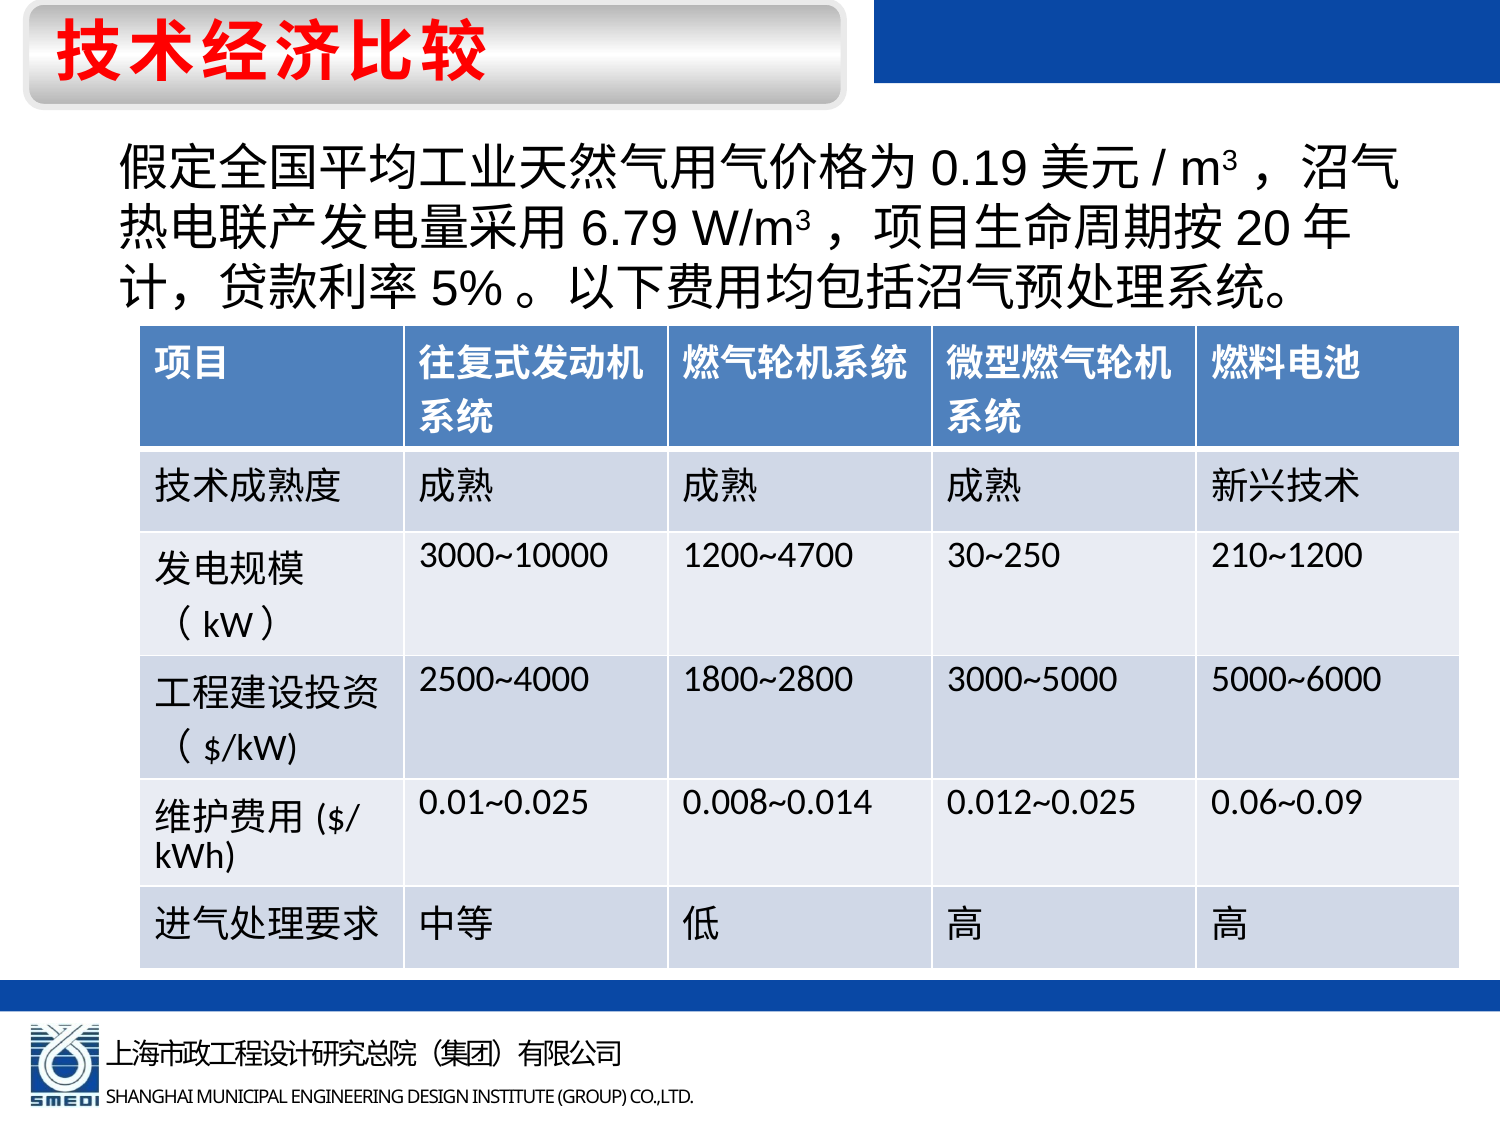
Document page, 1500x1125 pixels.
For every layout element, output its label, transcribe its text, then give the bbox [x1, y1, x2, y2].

table_header 微型燃气轮机系统 [933, 326, 1195, 446]
table_cell 维护费用($/kWh) [140, 780, 403, 885]
table_cell 高 [1197, 887, 1459, 968]
table_header 燃气轮机系统 [669, 326, 931, 446]
table_cell 5000~6000 [1197, 656, 1459, 778]
table_cell 0.06~0.09 [1197, 780, 1459, 885]
table_cell 中等 [405, 887, 667, 968]
table_cell 30~250 [933, 533, 1195, 655]
text_box 技术经济比较 [40, 1, 865, 97]
table_header 燃料电池 [1197, 326, 1459, 446]
table_cell 3000~10000 [405, 533, 667, 655]
table_cell 成熟 [669, 452, 931, 531]
table_cell 3000~5000 [933, 656, 1195, 778]
table_header 项目 [140, 326, 403, 446]
text_box 假定全国平均工业天然气用气价格为0.19美元/ m3，沼气热电联产发电量采用6.79 W/m3，项目生命周期按20年计，贷款利率5%。以下费用均包括沼气预处理系统。 [104, 128, 1424, 323]
table_cell 2500~4000 [405, 656, 667, 778]
table_cell 工程建设投资（$/kW) [140, 656, 403, 778]
table_cell 0.008~0.014 [669, 780, 931, 885]
table_cell 低 [669, 887, 931, 968]
table_cell 发电规模（kW） [140, 533, 403, 655]
table_cell 进气处理要求 [140, 887, 403, 968]
table_cell 0.01~0.025 [405, 780, 667, 885]
table_cell 0.012~0.025 [933, 780, 1195, 885]
table_cell 新兴技术 [1197, 452, 1459, 531]
text_box [26, 2, 842, 107]
table_cell 1200~4700 [669, 533, 931, 655]
table_cell 1800~2800 [669, 656, 931, 778]
table_cell 成熟 [405, 452, 667, 531]
table_cell 高 [933, 887, 1195, 968]
table_cell 成熟 [933, 452, 1195, 531]
table_header 往复式发动机系统 [405, 326, 667, 446]
table_cell 技术成熟度 [140, 452, 403, 531]
table_cell 210~1200 [1197, 533, 1459, 655]
picture [30, 1023, 100, 1108]
